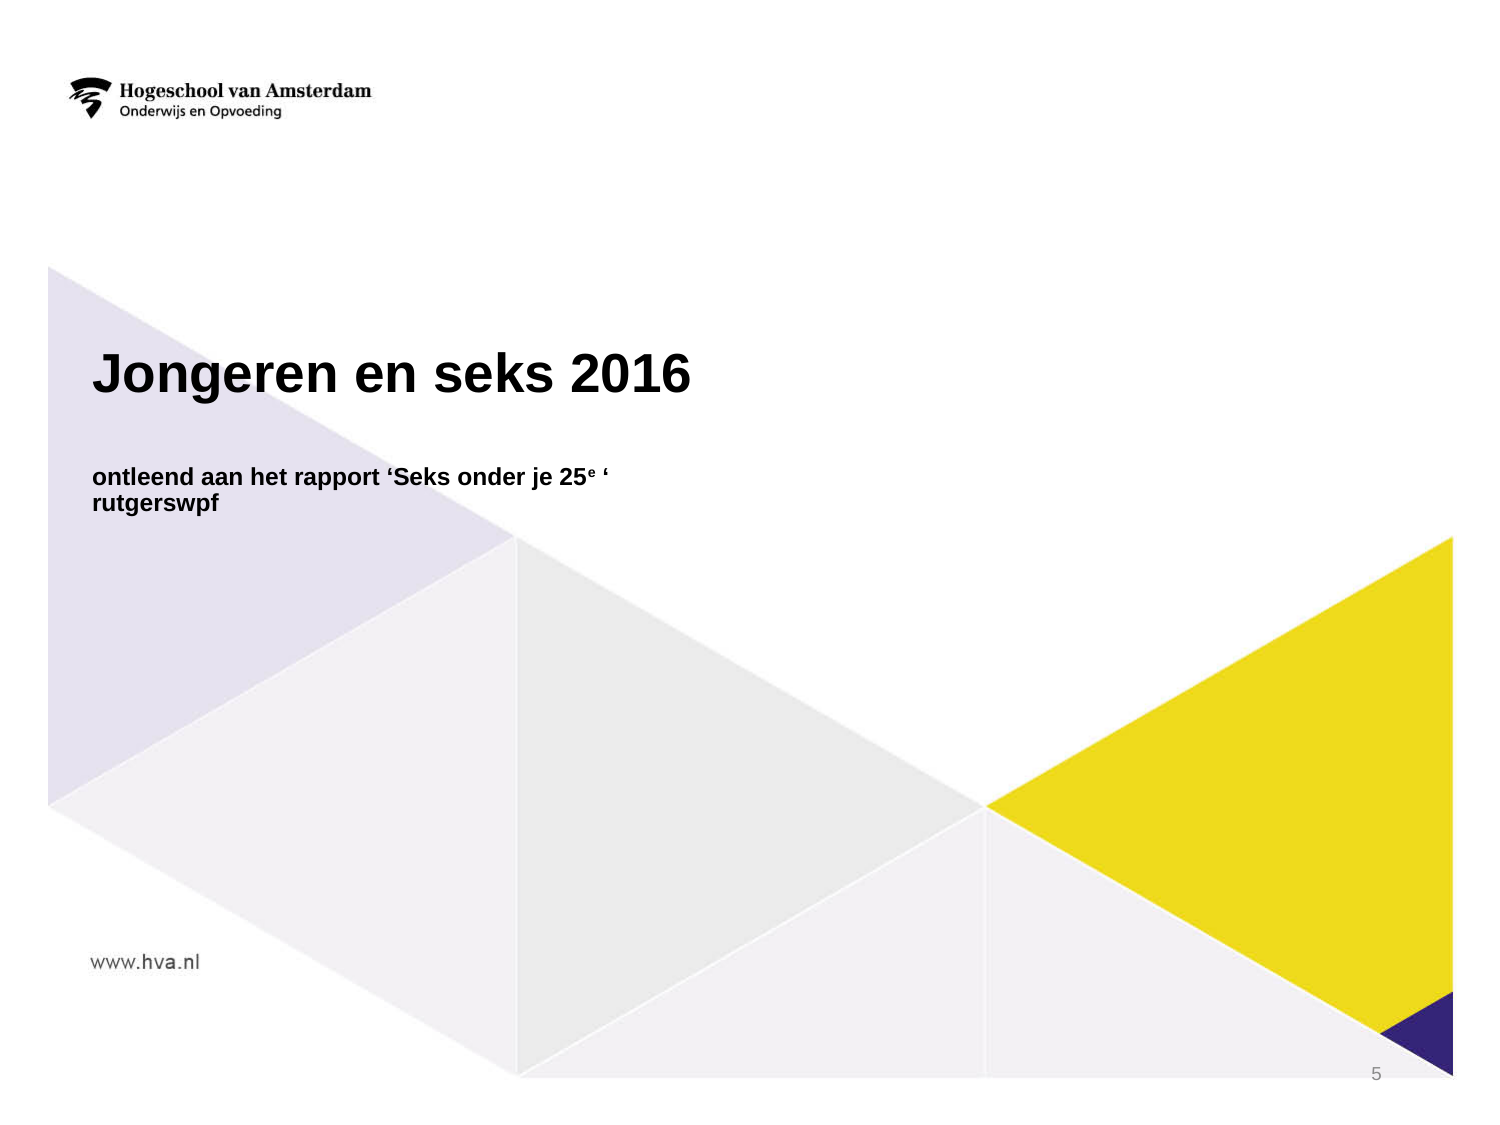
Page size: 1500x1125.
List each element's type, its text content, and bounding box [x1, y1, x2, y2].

picture [0, 0, 1500, 1125]
title Jongeren en seks 2016 ontleend aan het rapport ‘Seks onder je 25e ‘ rutgerswpf [77, 337, 1428, 525]
slide_number 5 [1059, 1042, 1397, 1103]
